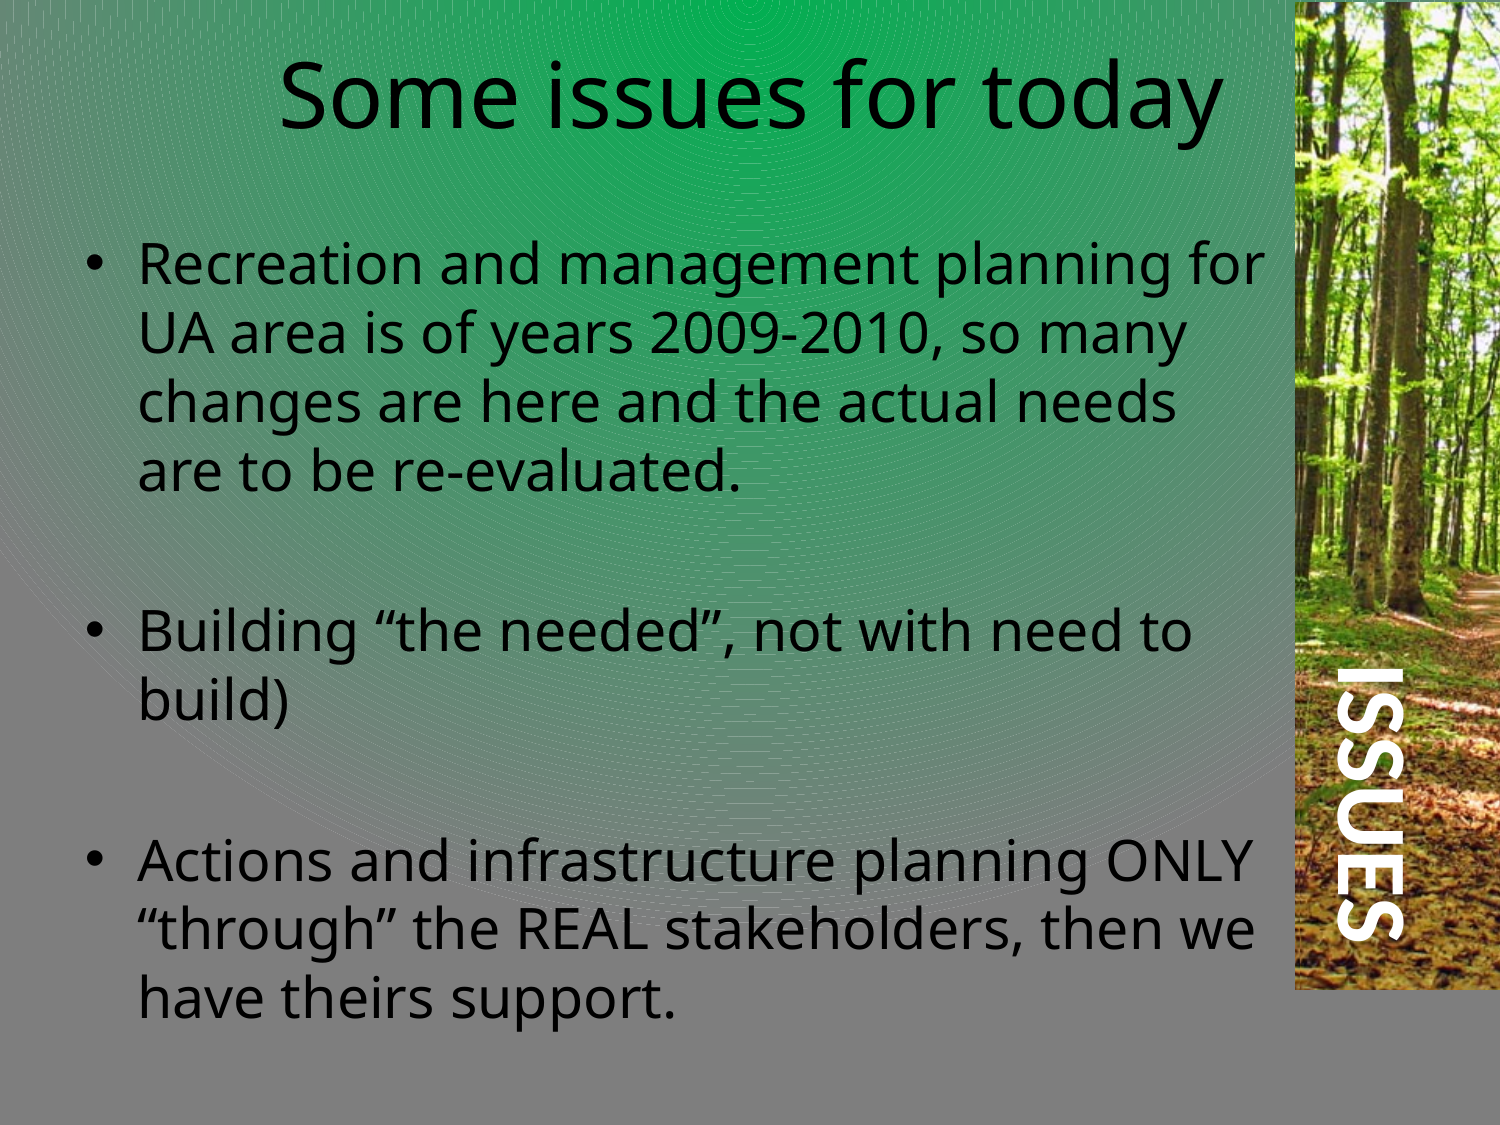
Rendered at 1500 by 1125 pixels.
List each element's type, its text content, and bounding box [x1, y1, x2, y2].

picture [1294, 2, 1500, 990]
title Some issues for today [3, 0, 1297, 185]
list Recreation and management planning for UA area is of years 2009-2010, so many changes are here and the actual needs are to be re-evaluated. Building “the needed”, not with need to build) Actions and infrastructure planning ONLY “through” the REAL stakeholders, then we have theirs support. [69, 219, 1295, 1050]
